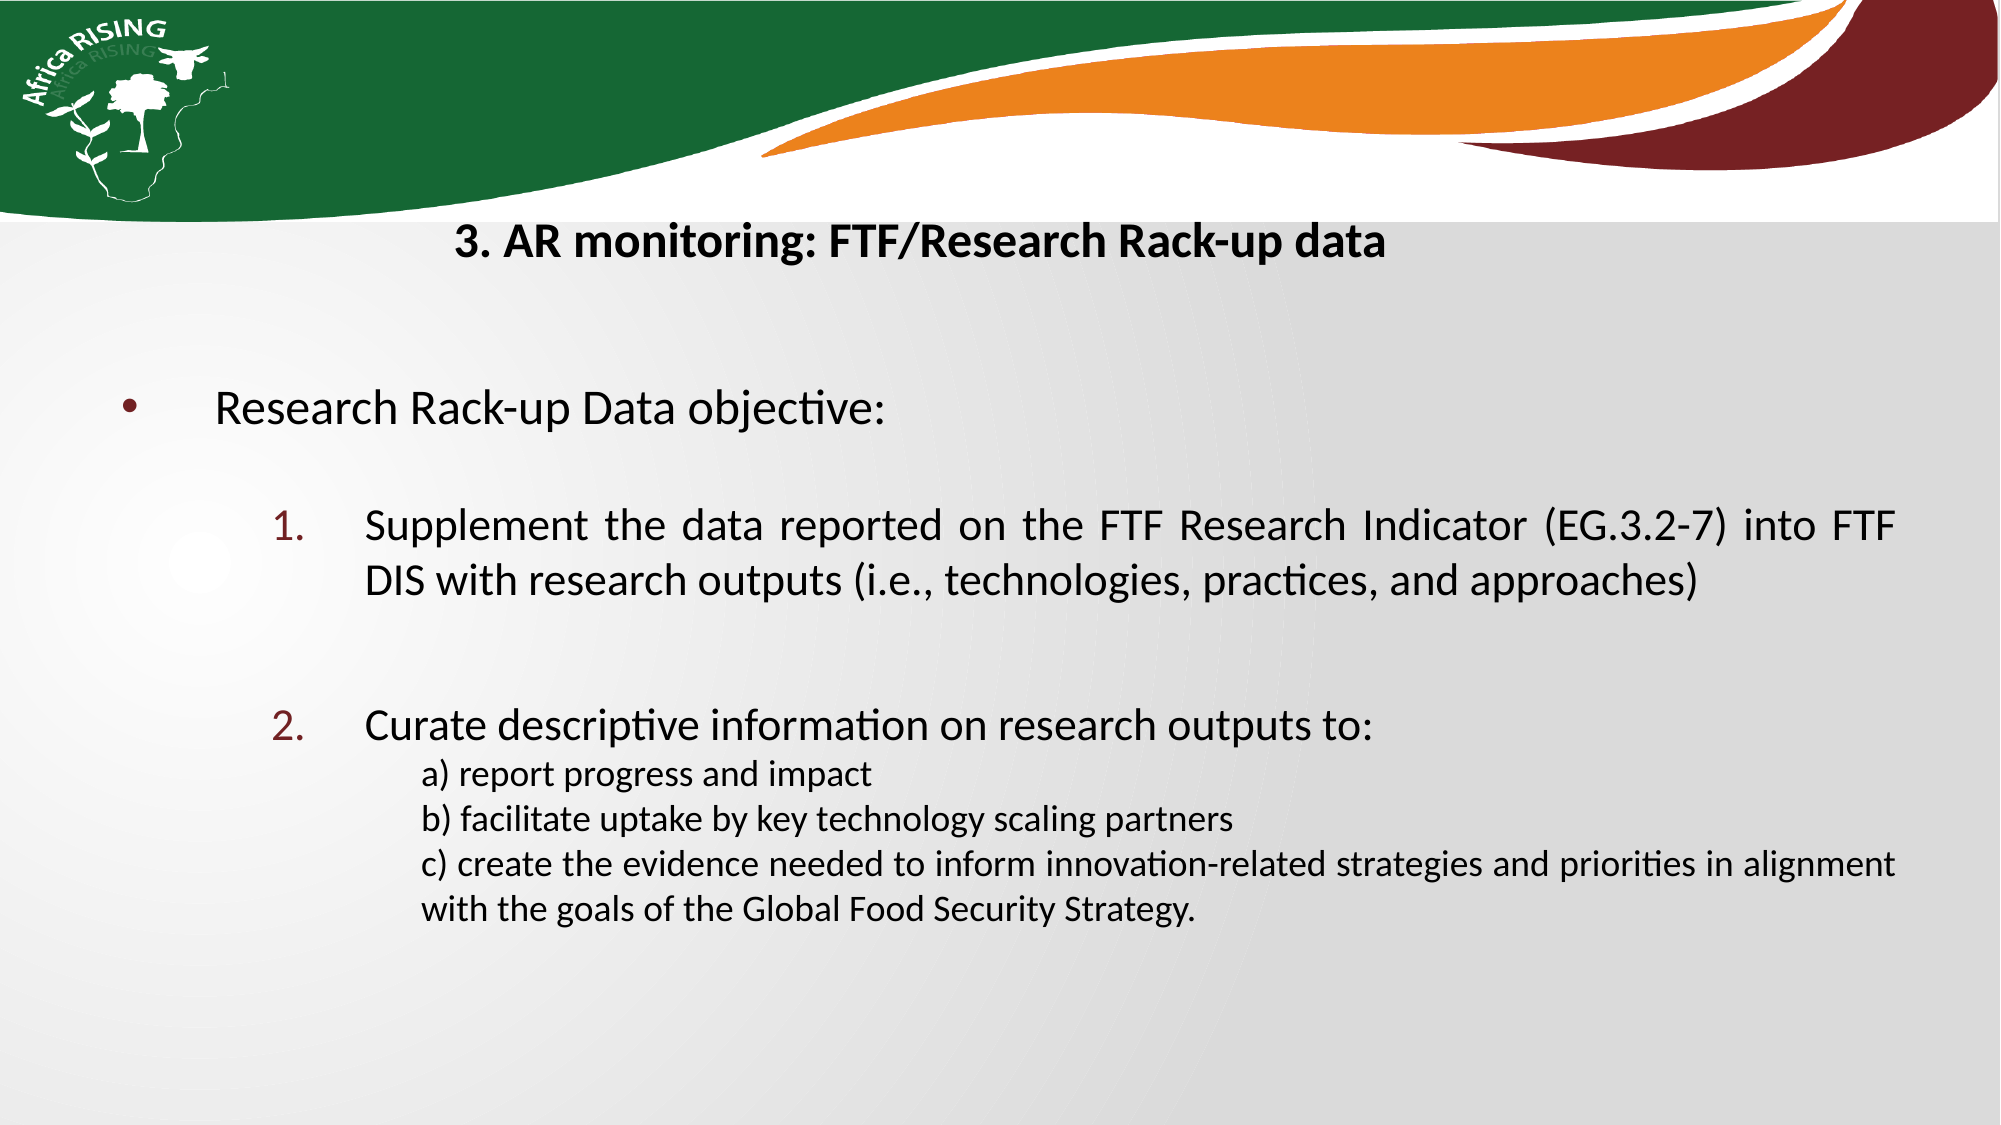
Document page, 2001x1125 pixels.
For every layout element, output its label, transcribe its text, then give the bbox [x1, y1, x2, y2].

picture [0, 0, 1998, 222]
text_box 3. AR monitoring: FTF/Research Rack-up data [438, 199, 1727, 320]
list Research Rack-up Data objective: Supplement the data reported on the FTF Research Indicator (EG.3.2-7) into FTF DIS with research outputs (i.e., technologies, practices, and approaches) Curate descriptive information on research outputs to: a) report progress and impact b) facilitate uptake by key technology scaling partners c) create the evidence needed to inform innovation-related strategies and priorities in alignment with the goals of the Global Food Security Strategy. [87, 287, 1913, 1063]
